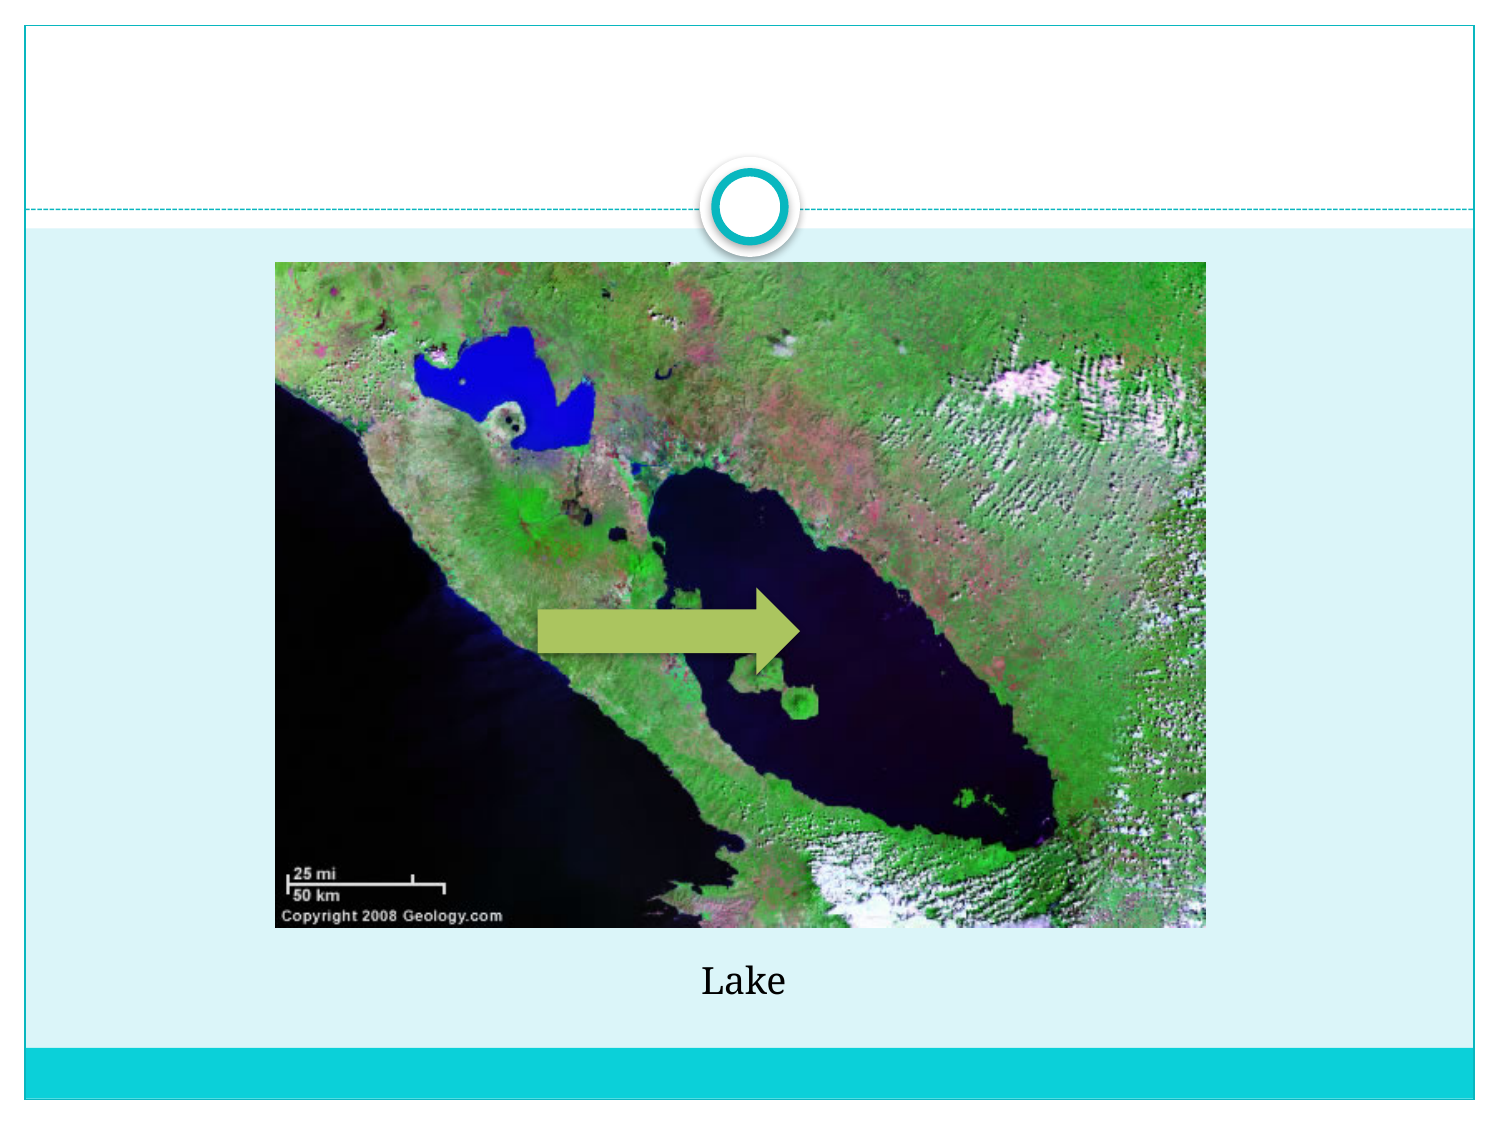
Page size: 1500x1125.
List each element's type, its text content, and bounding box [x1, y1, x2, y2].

text_box Lake [275, 949, 1213, 1010]
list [274, 262, 1206, 928]
